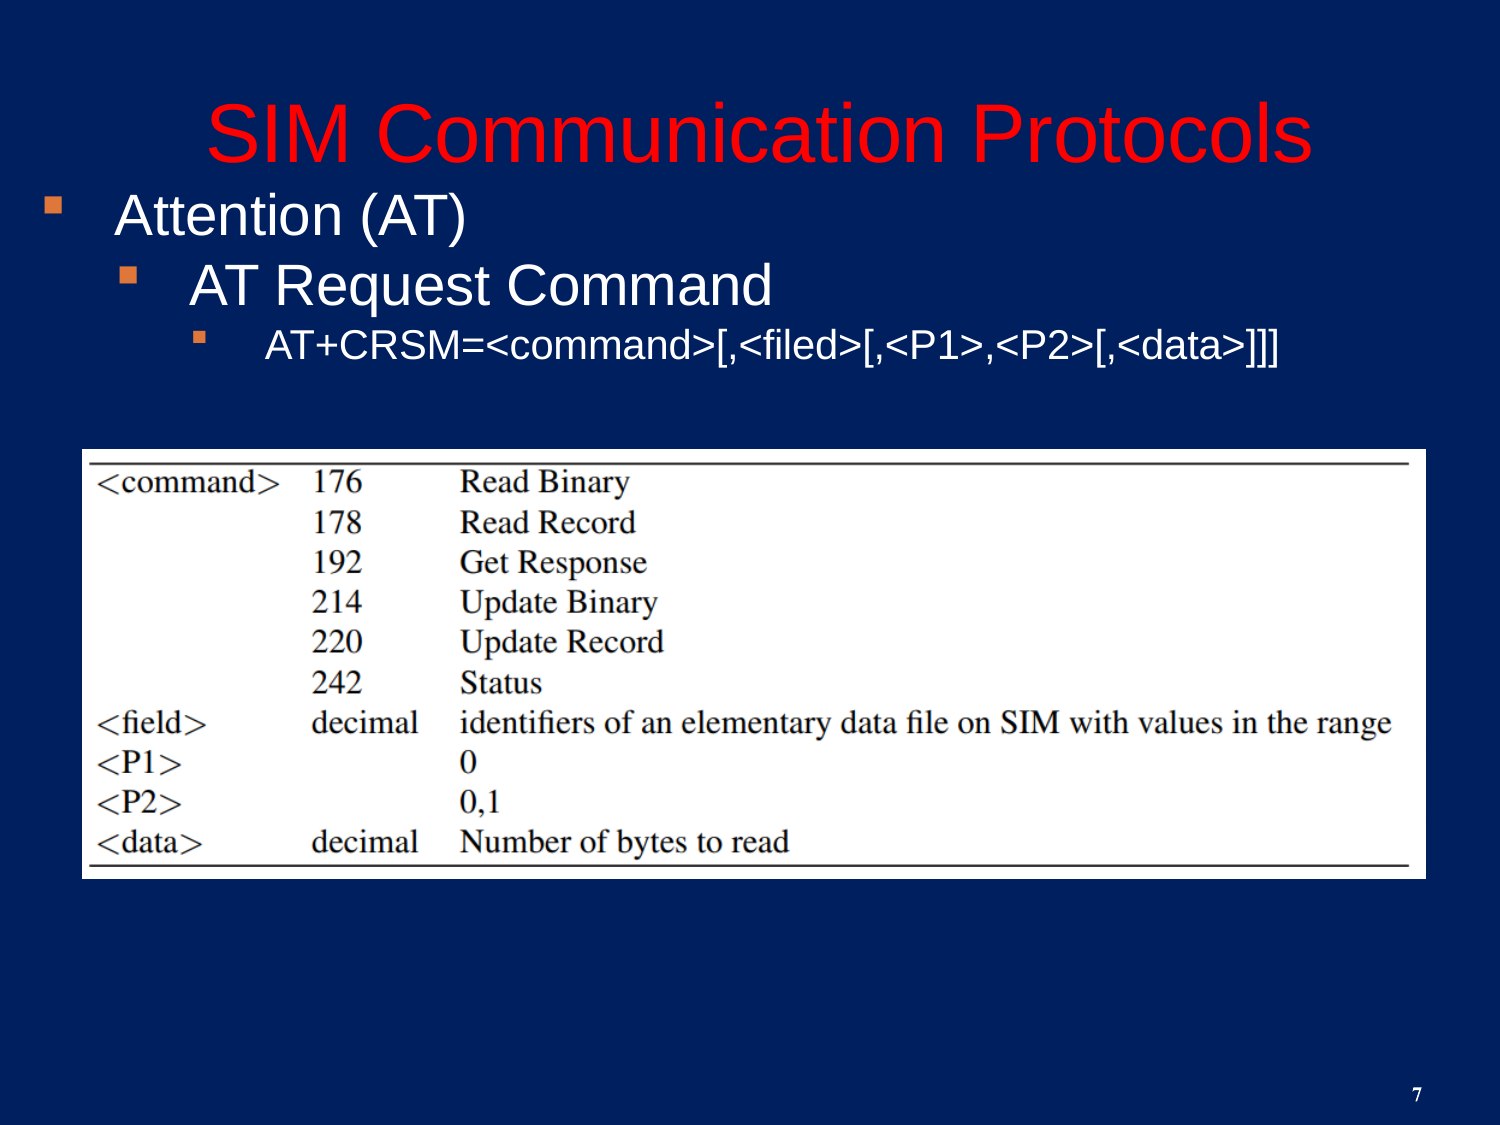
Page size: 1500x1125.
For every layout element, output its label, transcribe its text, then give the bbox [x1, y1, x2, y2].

title SIM Communication Protocols [44, 53, 1456, 267]
picture [81, 449, 1426, 880]
text_box Attention (AT) AT Request Command AT+CRSM=<command>[,<filed>[,<P1>,<P2>[,<data>]]] [37, 177, 1413, 478]
text_box [1412, 1087, 1422, 1102]
